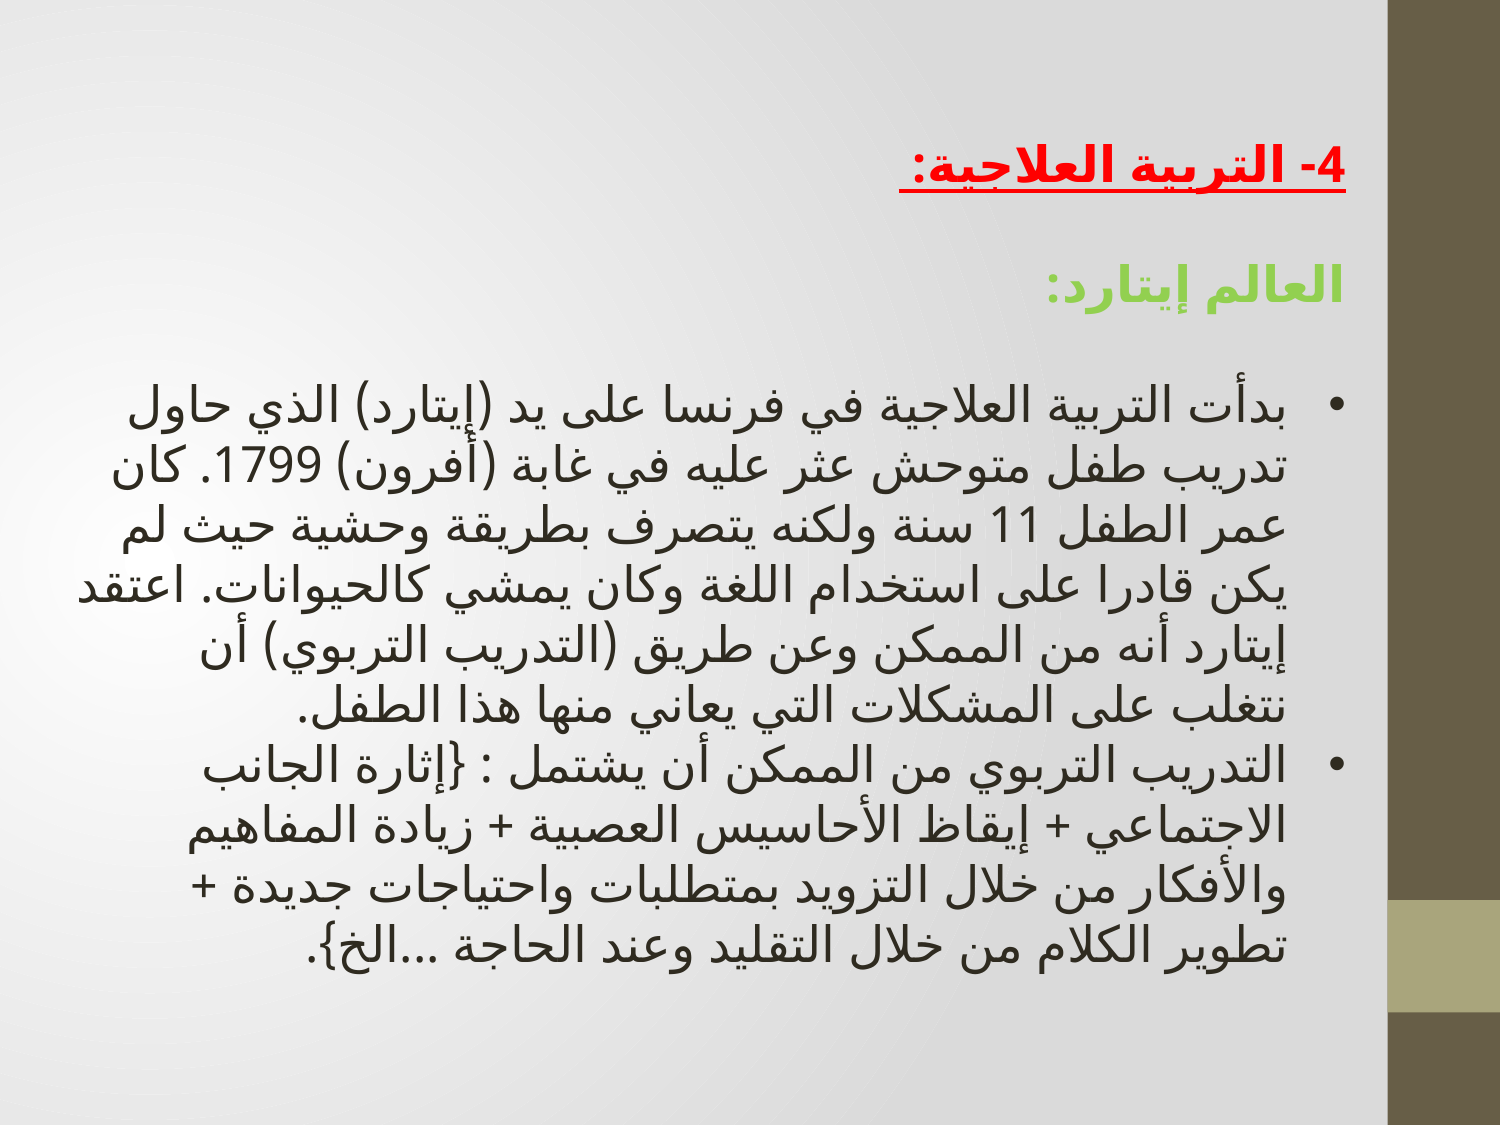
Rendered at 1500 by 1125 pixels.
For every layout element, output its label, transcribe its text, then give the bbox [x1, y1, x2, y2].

text_box 4- التربية العلاجية: العالم إيتارد: بدأت التربية العلاجية في فرنسا على يد (إيتارد) الذي حاول تدريب طفل متوحش عثر عليه في غابة (أفرون) 1799. كان عمر الطفل 11 سنة ولكنه يتصرف بطريقة وحشية حيث لم يكن قادرا على استخدام اللغة وكان يمشي كالحيوانات. اعتقد إيتارد أنه من الممكن وعن طريق (التدريب التربوي) أن نتغلب على المشكلات التي يعاني منها هذا الطفل. التدريب التربوي من الممكن أن يشتمل : {إثارة الجانب الاجتماعي + إيقاظ الأحاسيس العصبية + زيادة المفاهيم والأفكار من خلال التزويد بمتطلبات واحتياجات جديدة + تطوير الكلام من خلال التقليد وعند الحاجة ...الخ}. [53, 125, 1361, 1026]
